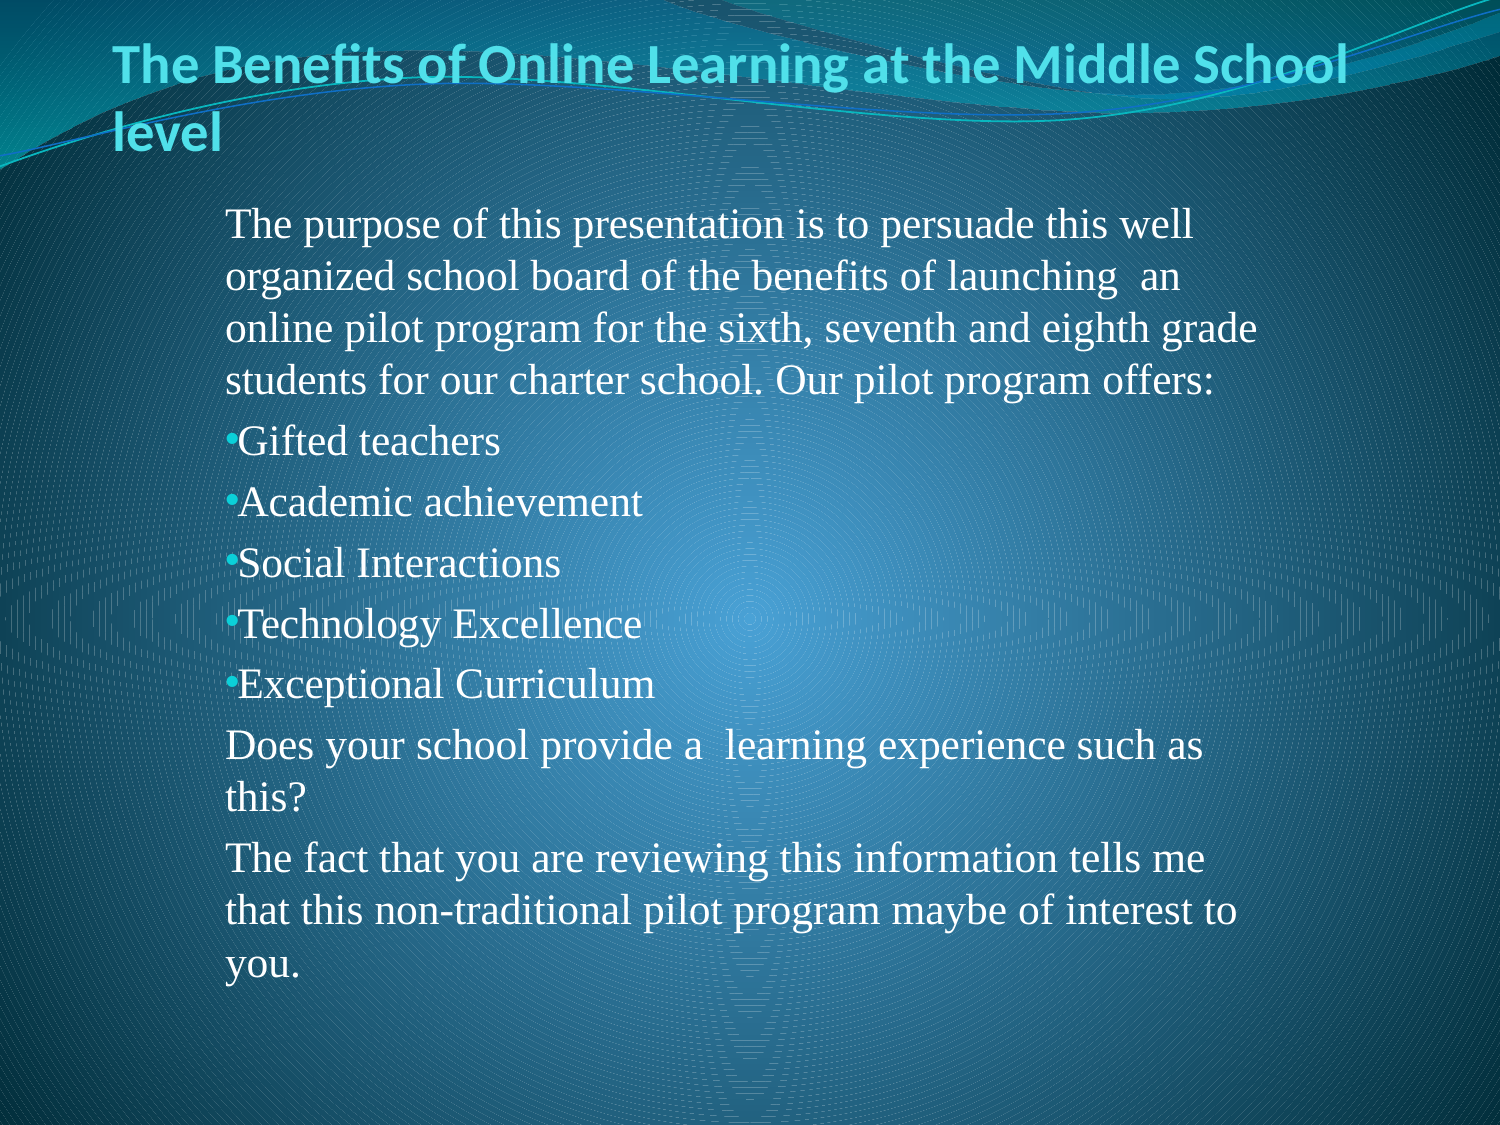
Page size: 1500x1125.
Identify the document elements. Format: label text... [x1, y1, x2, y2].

title The Benefits of Online Learning at the Middle School level [112, 24, 1388, 163]
subtitle The purpose of this presentation is to persuade this well organized school board of the benefits of launching an online pilot program for the sixth, seventh and eighth grade students for our charter school. Our pilot program offers: Gifted teachers Academic achievement Social Interactions Technology Excellence Exceptional Curriculum Does your school provide a learning experience such as this? The fact that you are reviewing this information tells me that this non-traditional pilot program maybe of interest to you. [225, 187, 1275, 1050]
